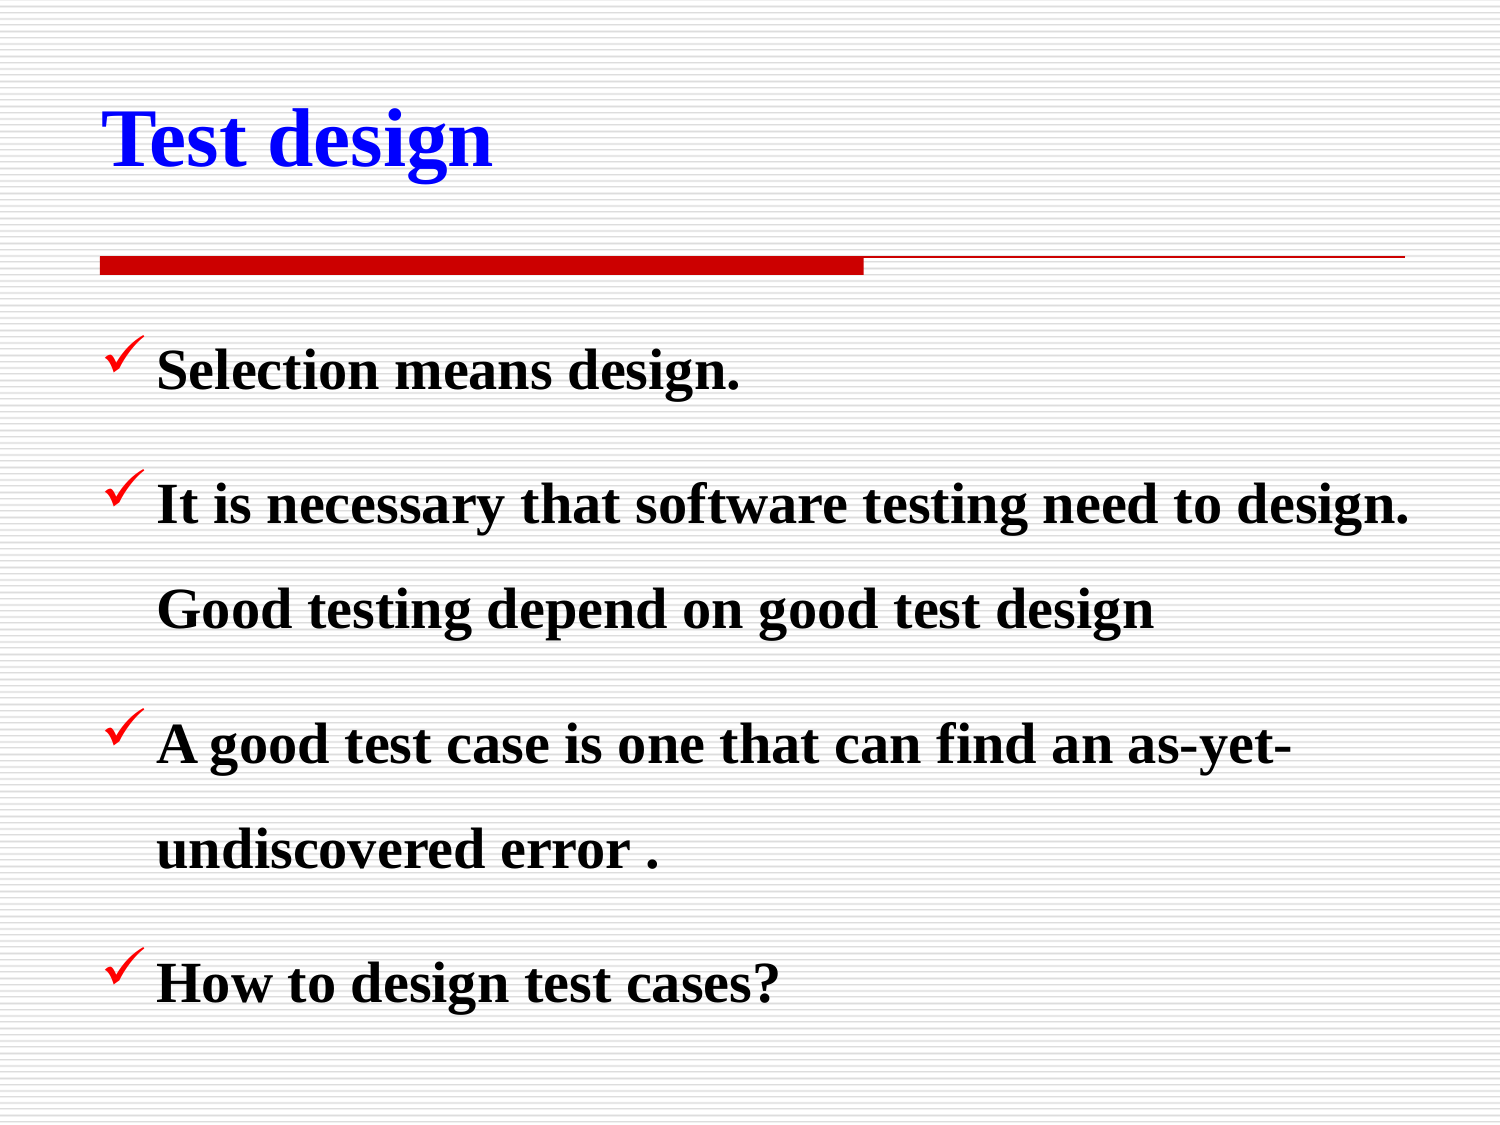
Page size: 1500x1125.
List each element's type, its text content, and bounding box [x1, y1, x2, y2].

picture [0, 0, 1500, 1125]
text_box Test design [86, 75, 510, 190]
text_box Selection means design. It is necessary that software testing need to design. Good testing depend on good test design A good test case is one that can find an as-yet-undiscovered error . How to design test cases? [85, 289, 1500, 1022]
